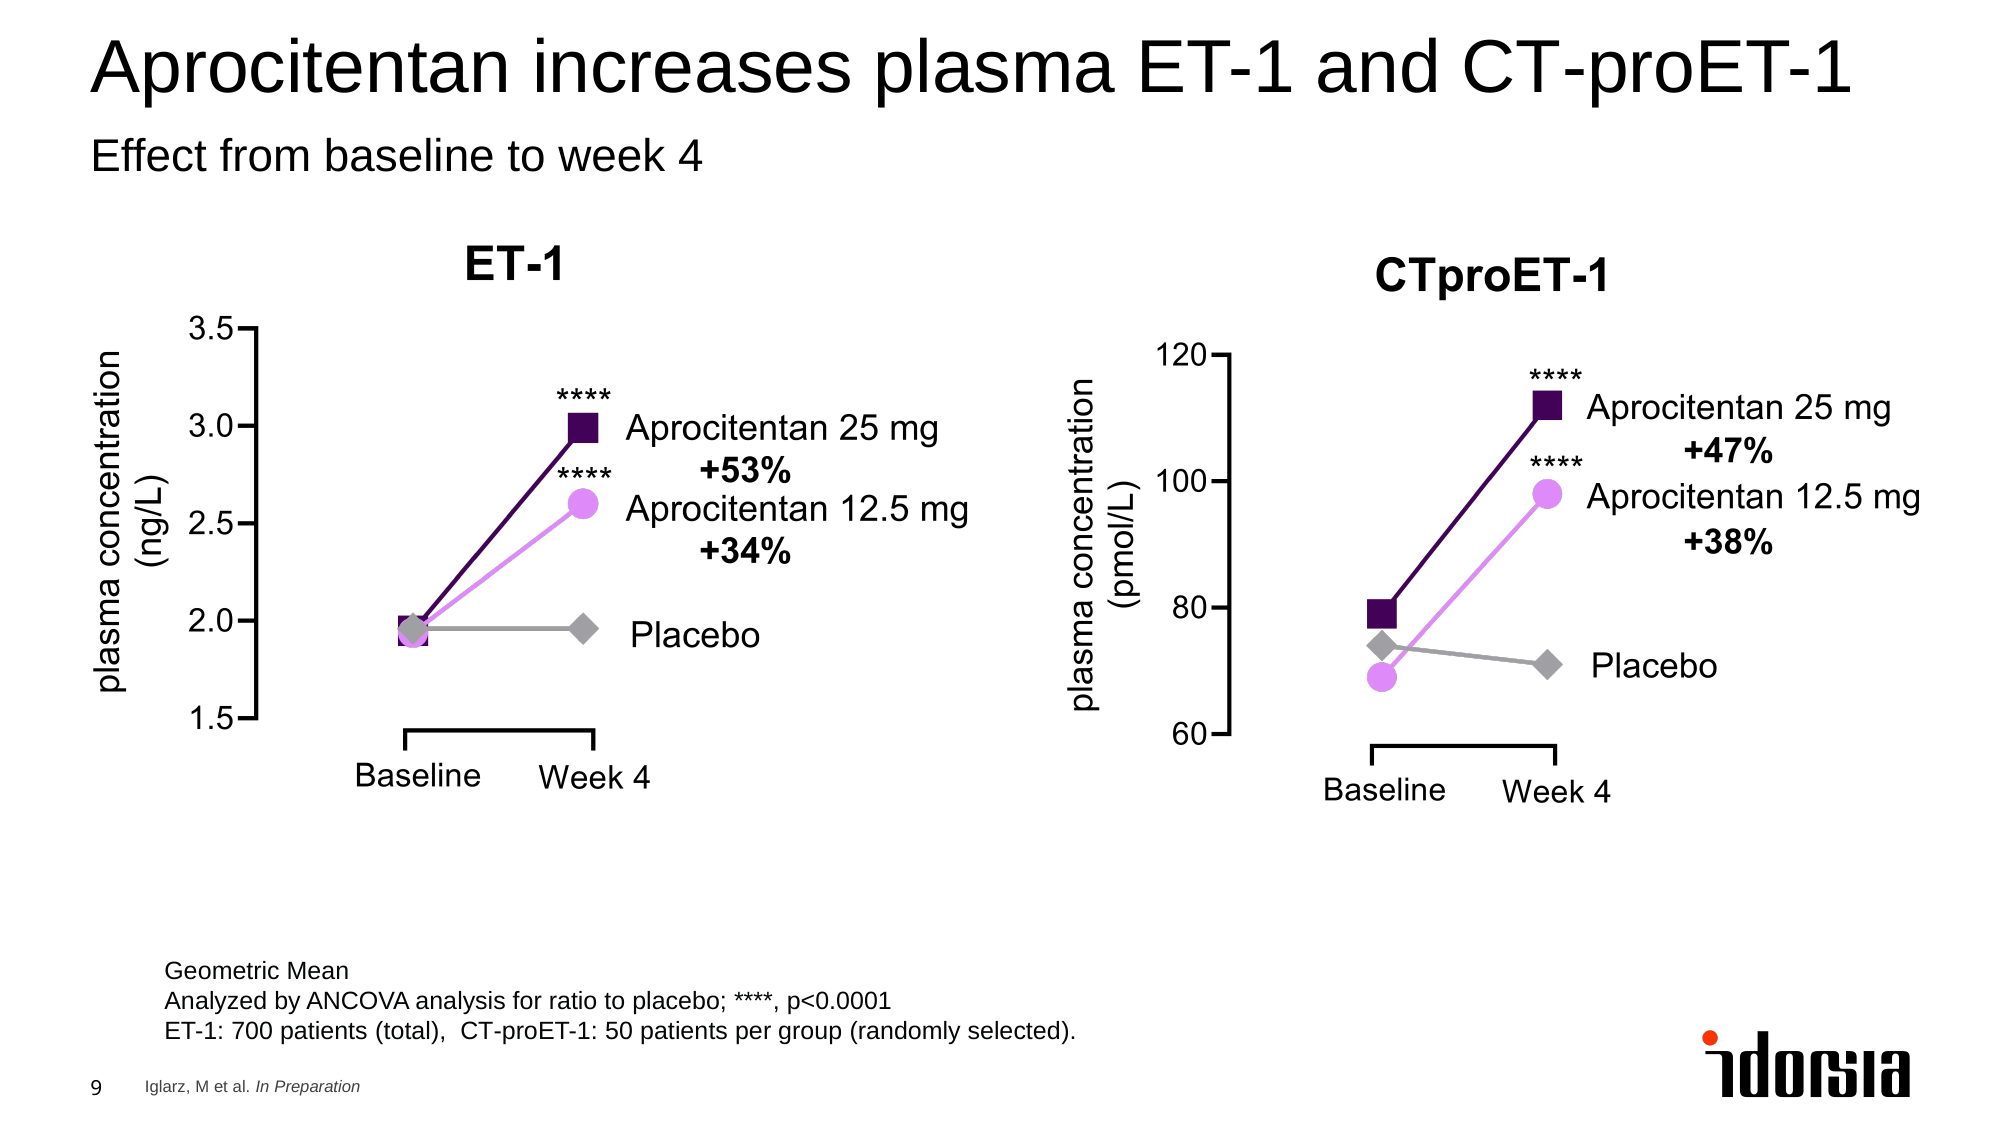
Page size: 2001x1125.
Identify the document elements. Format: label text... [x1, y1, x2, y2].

text_box Geometric Mean Analyzed by ANCOVA analysis for ratio to placebo; ****, p<0.0001 ET-1: 700 patients (total), CT-proET-1: 50 patients per group (randomly selected). [149, 947, 1632, 1052]
slide_number 9 [90, 1074, 150, 1104]
picture [1677, 1026, 1938, 1108]
picture [1030, 218, 1951, 839]
picture [54, 205, 1000, 826]
text_box Iglarz, M et al. In Preparation [130, 1068, 1631, 1103]
list Effect from baseline to week 4 [90, 125, 1910, 209]
title Aprocitentan increases plasma ET-1 and CT-proET-1 [90, 27, 1910, 119]
